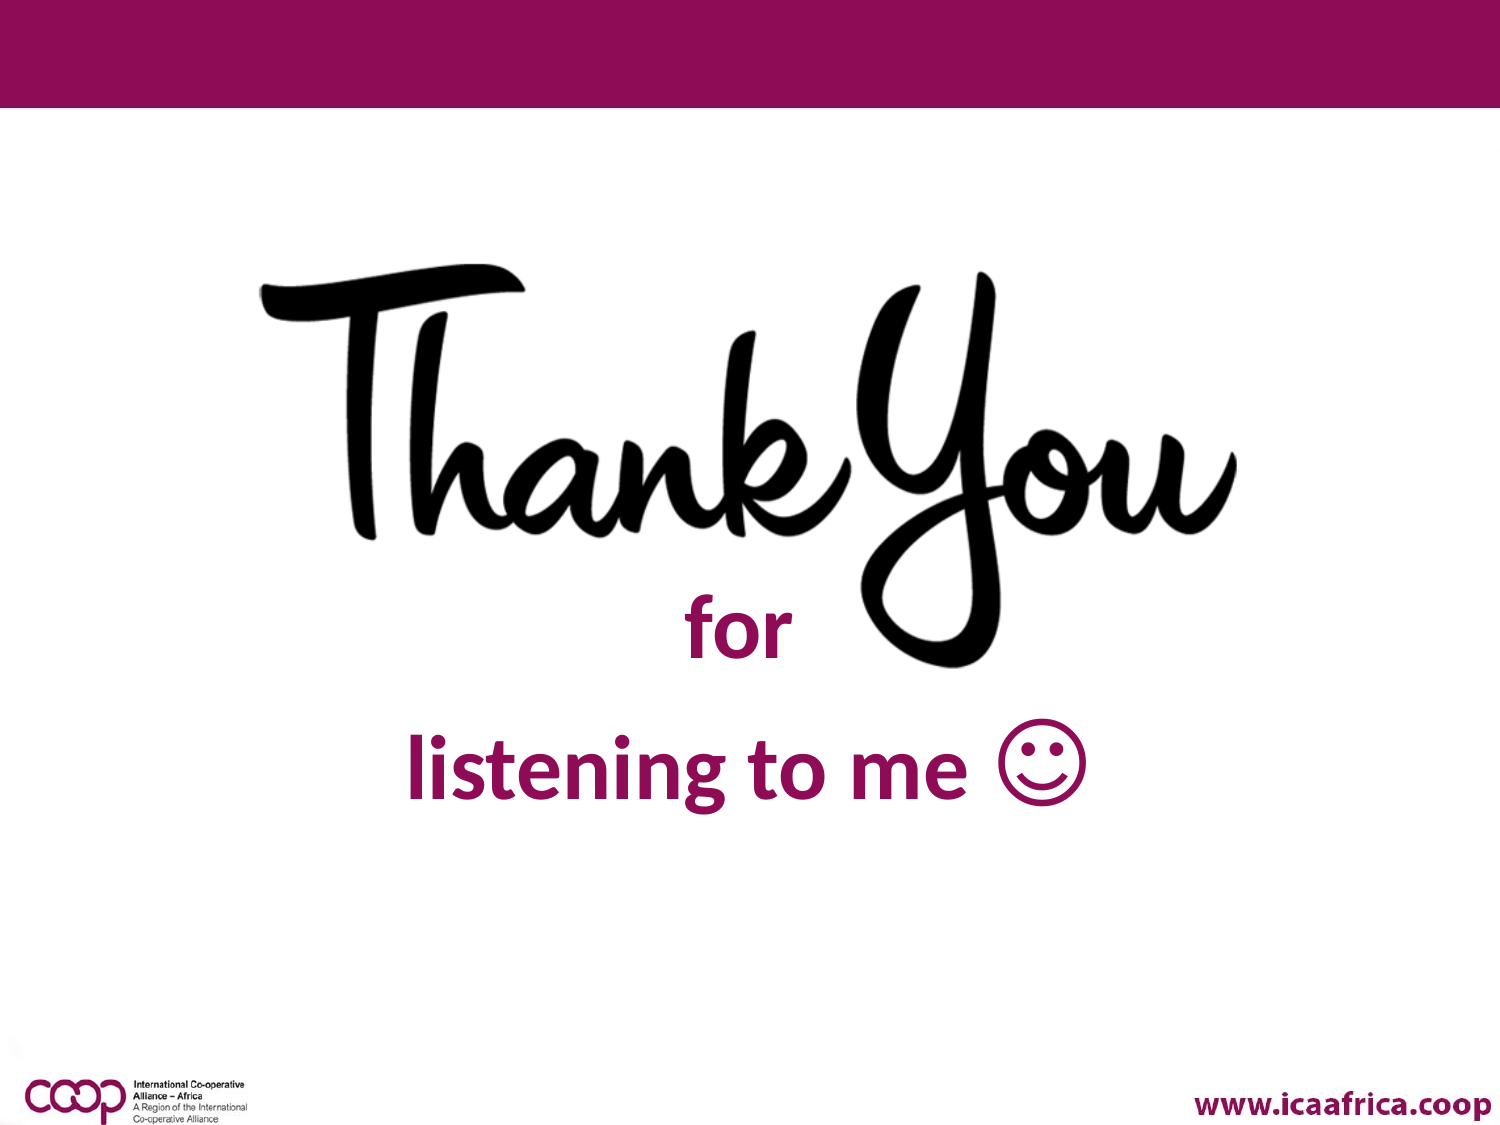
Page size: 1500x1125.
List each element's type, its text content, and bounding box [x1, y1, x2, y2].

list for listening to me ☺ [75, 275, 1425, 1018]
picture [0, 0, 1500, 1125]
